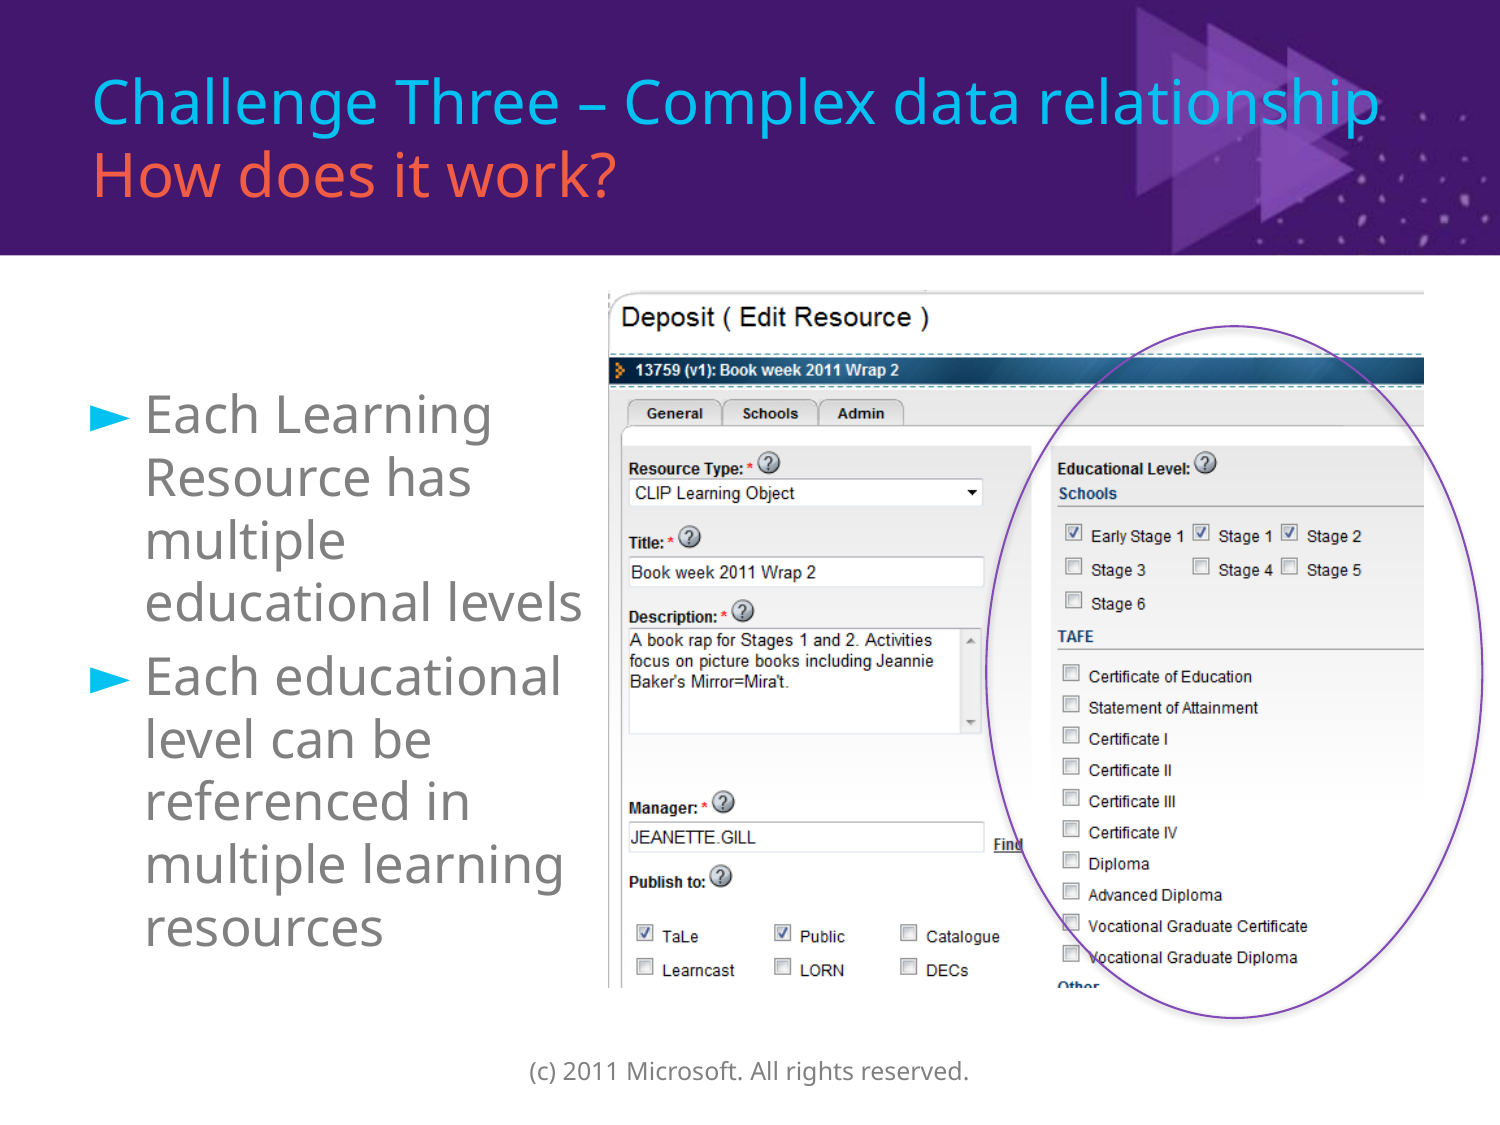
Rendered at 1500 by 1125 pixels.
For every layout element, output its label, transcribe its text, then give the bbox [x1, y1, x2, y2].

text_box [1149, 997, 1320, 1018]
text_box [1428, 456, 1483, 889]
picture [608, 290, 1424, 988]
picture [0, 0, 1500, 255]
list Each Learning Resource has multiple educational levels Each educational level can be referenced in multiple learning resources [75, 373, 609, 1005]
footer (c) 2011 Microsoft. All rights reserved. [512, 1042, 988, 1103]
title Challenge Three – Complex data relationship How does it work? [76, 30, 1427, 243]
